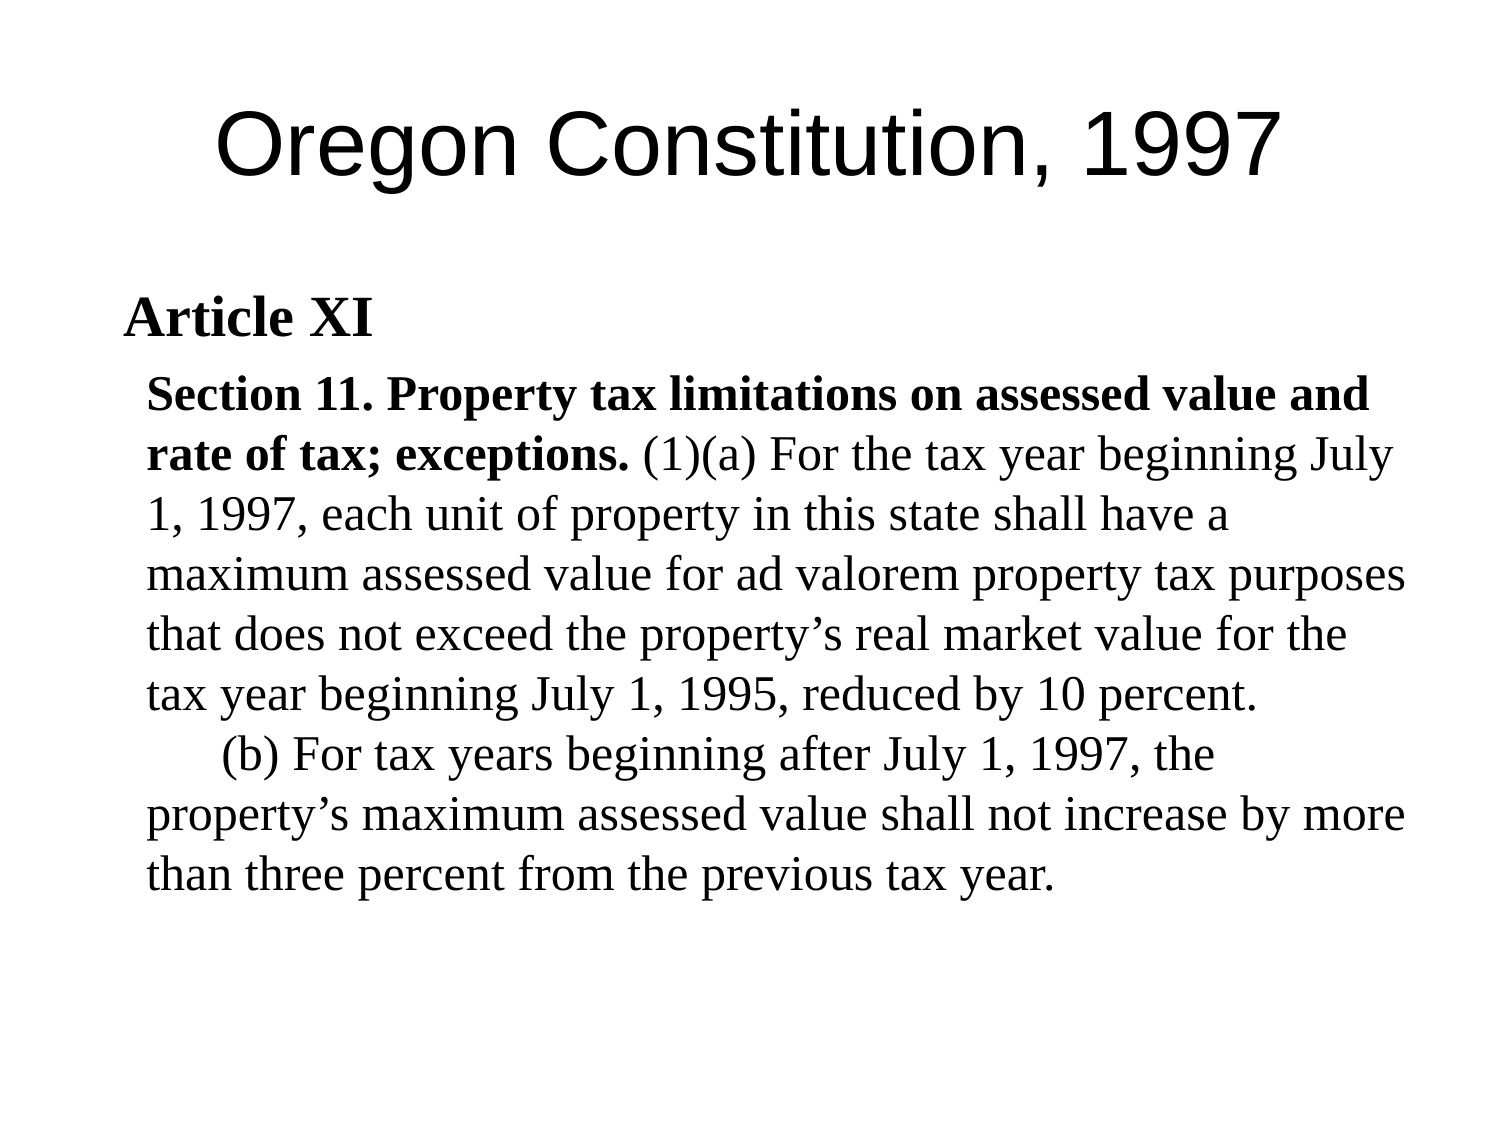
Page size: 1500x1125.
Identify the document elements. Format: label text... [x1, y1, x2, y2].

list Article XI Section 11. Property tax limitations on assessed value and rate of tax; exceptions. (1)(a) For the tax year beginning July 1, 1997, each unit of property in this state shall have a maximum assessed value for ad valorem property tax purposes that does not exceed the property’s real market value for the tax year beginning July 1, 1995, reduced by 10 percent. (b) For tax years beginning after July 1, 1997, the property’s maximum assessed value shall not increase by more than three percent from the previous tax year. [74, 262, 1426, 1006]
title Oregon Constitution, 1997 [74, 44, 1426, 233]
